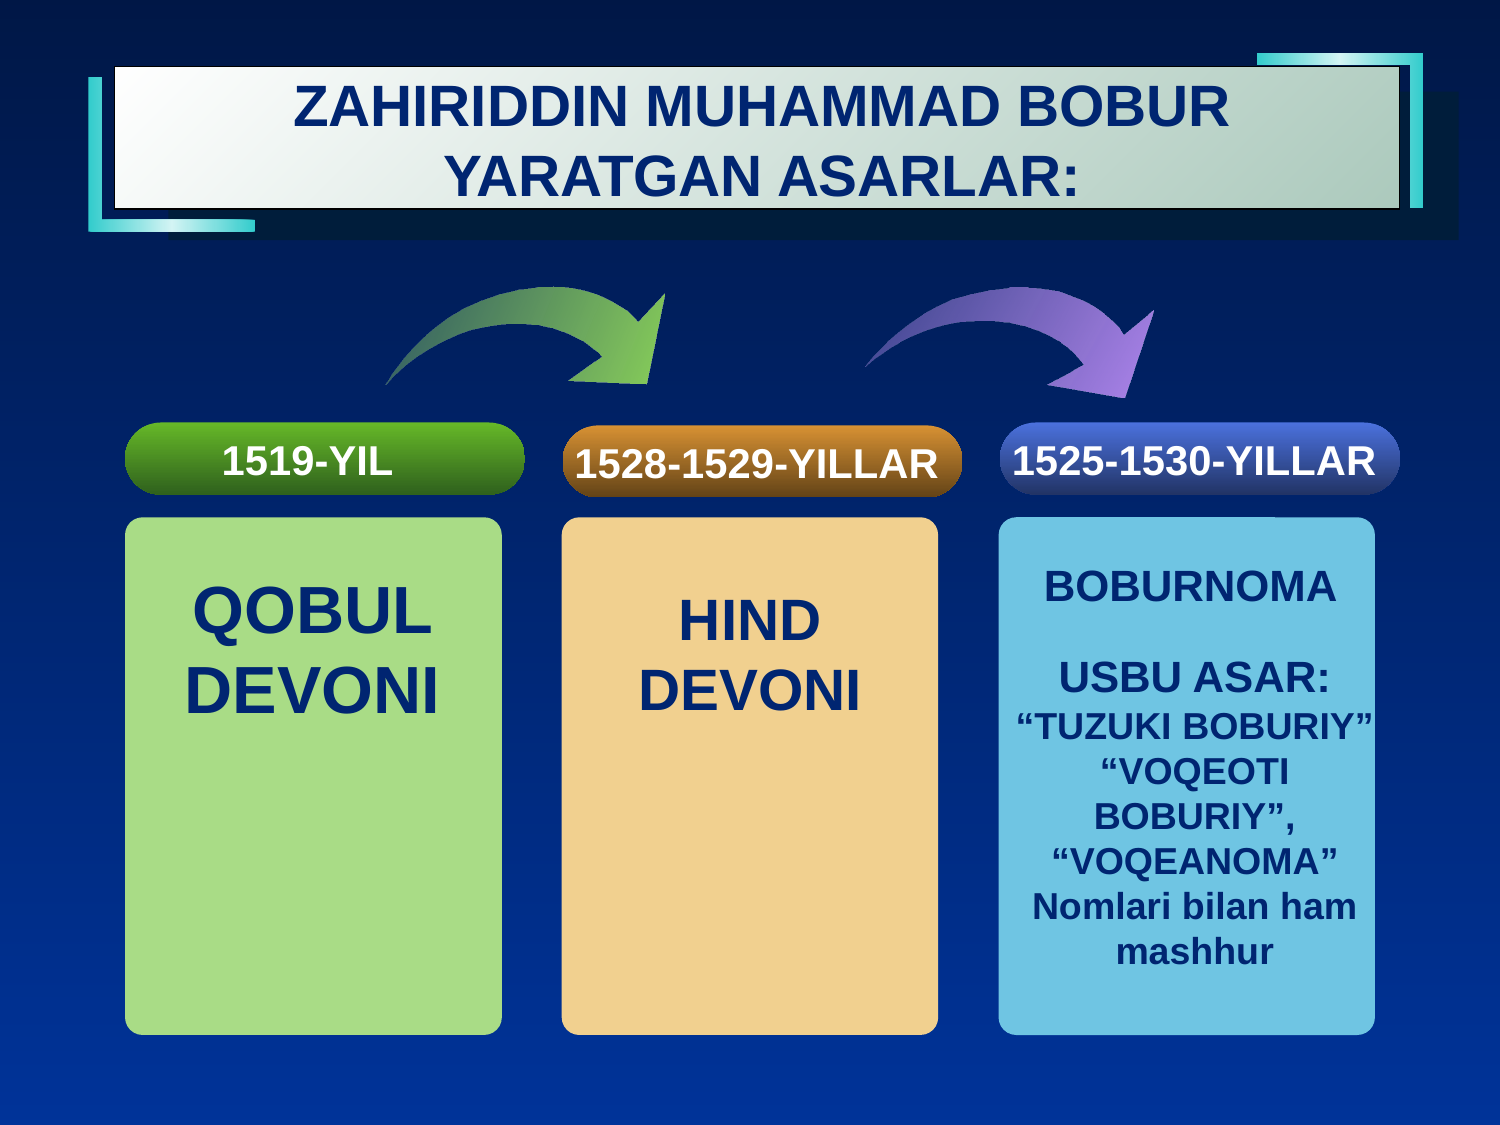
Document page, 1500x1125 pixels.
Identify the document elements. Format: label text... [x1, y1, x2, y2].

text_box [998, 517, 1375, 641]
text_box [125, 422, 526, 495]
text_box [1400, 91, 1459, 241]
text_box 1528-1529-YILLAR [559, 429, 954, 495]
text_box QOBUL DEVONI [137, 559, 488, 735]
text_box ZAHIRIDDIN MUHAMMAD BOBUR YARATGAN ASARLAR: [124, 101, 1400, 245]
text_box [114, 66, 1400, 209]
text_box [561, 517, 939, 1036]
text_box [385, 286, 665, 385]
text_box [865, 288, 1154, 398]
text_box [998, 980, 1375, 1036]
text_box HIND DEVONI [575, 574, 925, 730]
text_box 1519-YIL [206, 426, 409, 492]
text_box [1392, 436, 1400, 482]
text_box [88, 76, 256, 232]
text_box USBU ASAR: “TUZUKI BOBURIY” “VOQEOTI BOBURIY”, “VOQEANOMA” Nomlari bilan ham mashhur [998, 641, 1391, 980]
text_box BOBURNOMA [1015, 550, 1366, 618]
text_box [1020, 422, 1380, 426]
text_box [125, 517, 502, 1036]
text_box [582, 425, 942, 429]
text_box 1525-1530-YILLAR [996, 426, 1392, 492]
text_box [954, 438, 963, 485]
text_box [1256, 53, 1424, 209]
